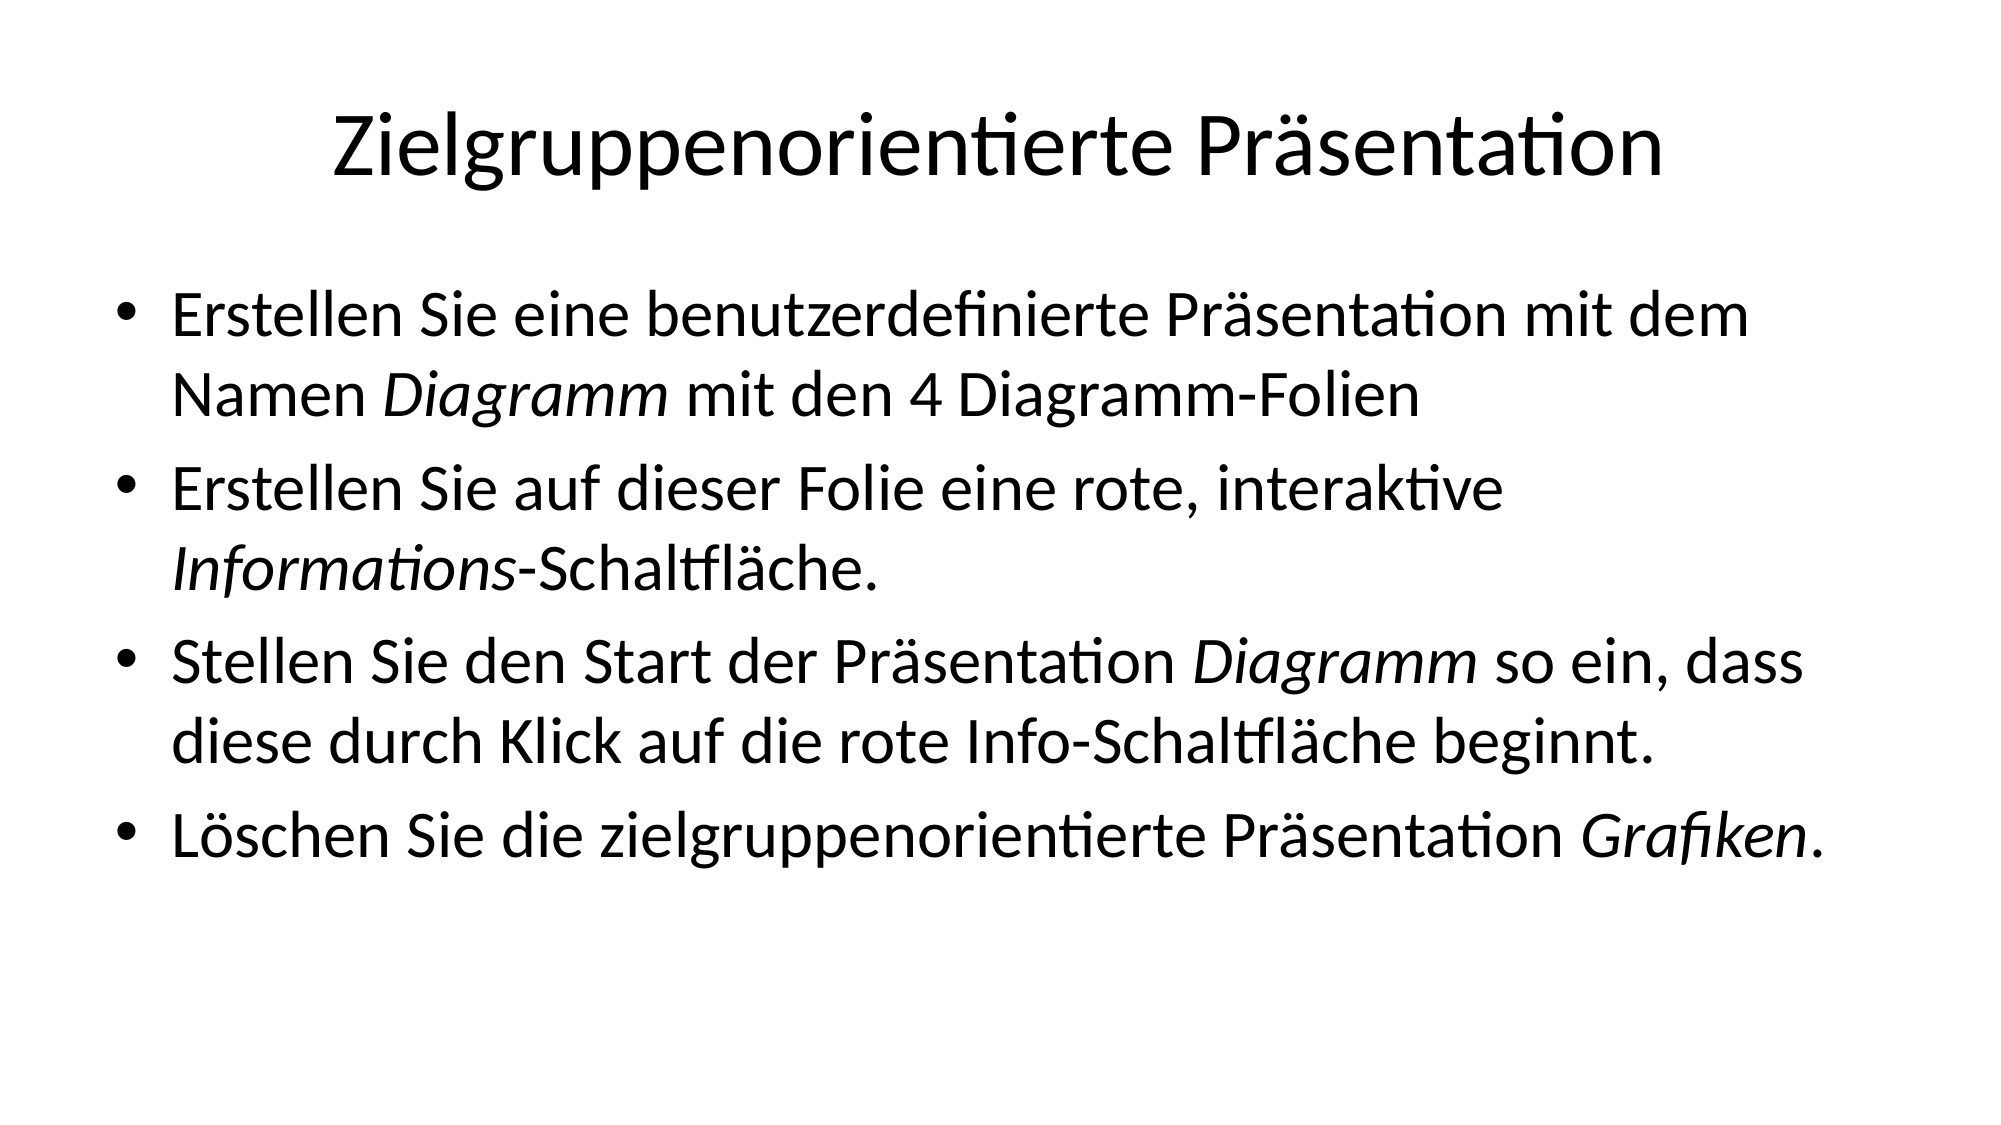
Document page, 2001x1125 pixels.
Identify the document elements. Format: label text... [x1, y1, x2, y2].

title Zielgruppenorientierte Präsentation [99, 45, 1900, 233]
list Erstellen Sie eine benutzerdefinierte Präsentation mit dem Namen Diagramm mit den 4 Diagramm-Folien Erstellen Sie auf dieser Folie eine rote, interaktive Informations-Schaltfläche. Stellen Sie den Start der Präsentation Diagramm so ein, dass diese durch Klick auf die rote Info-Schaltfläche beginnt. Löschen Sie die zielgruppenorientierte Präsentation Grafiken. [99, 262, 1900, 1005]
